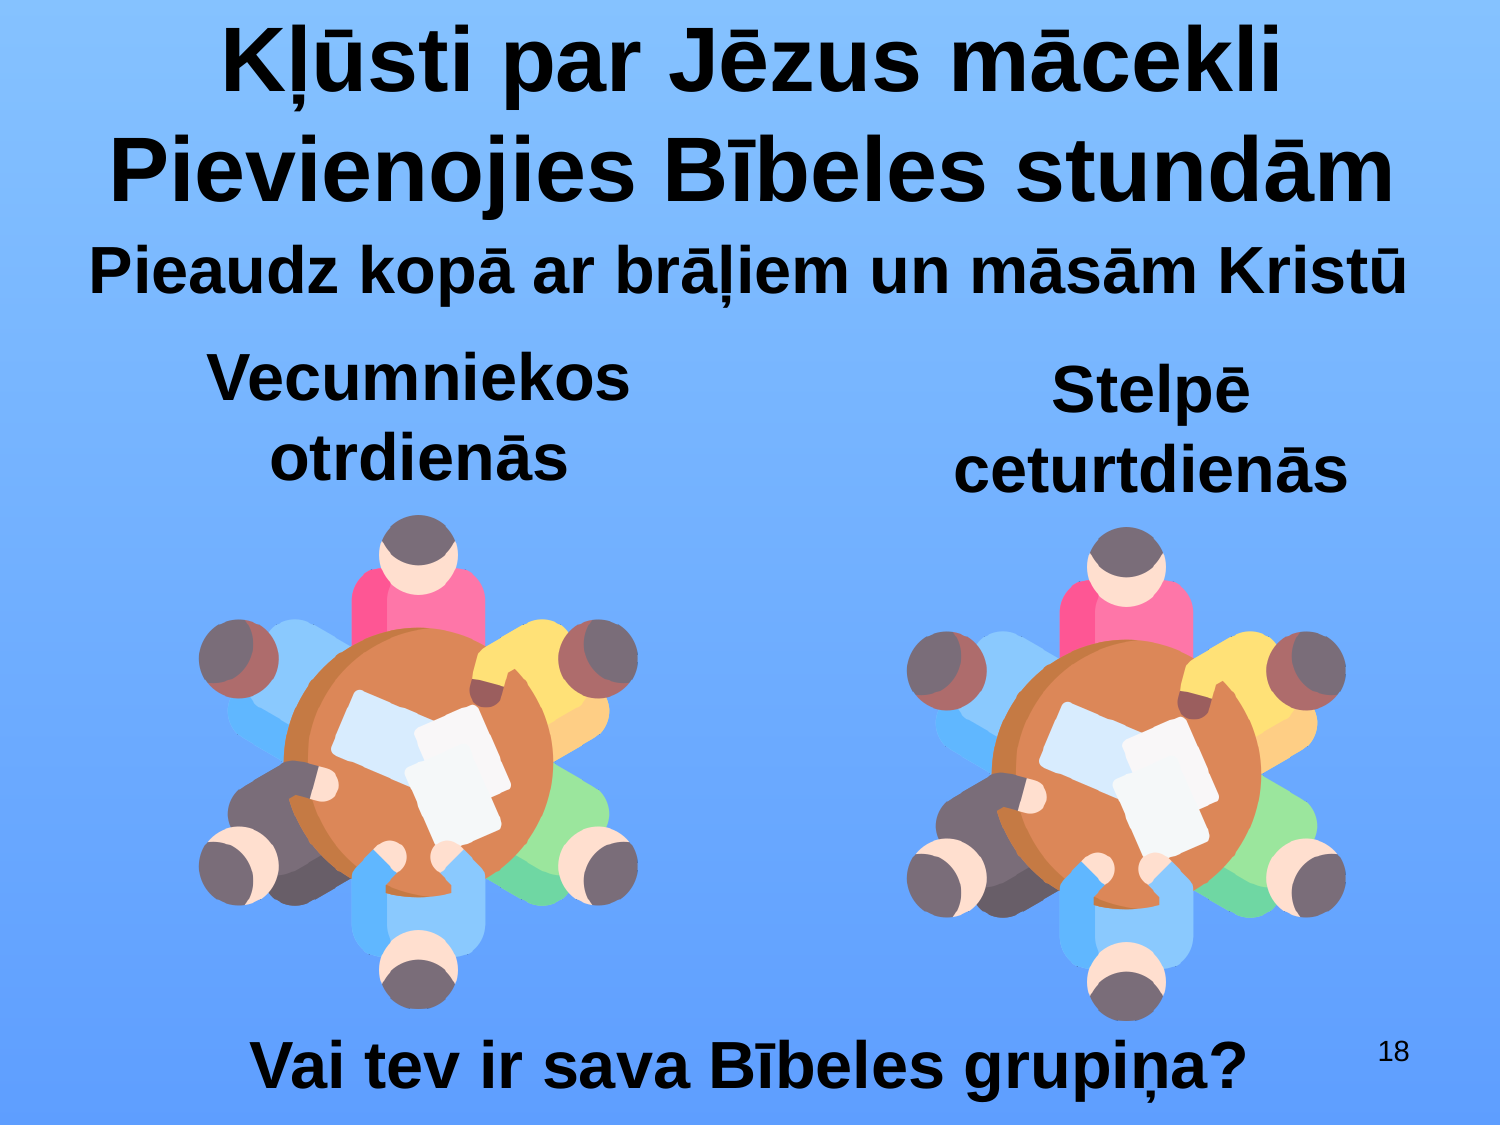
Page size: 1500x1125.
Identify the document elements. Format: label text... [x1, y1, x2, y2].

text_box Vai tev ir sava Bībeles grupiņa? [0, 999, 1500, 1125]
text_box Pieaudz kopā ar brāļiem un māsām Kristū [0, 219, 1500, 315]
text_box Vecumniekos otrdienās [135, 326, 703, 501]
picture [879, 526, 1374, 1021]
title Kļūsti par Jēzus mācekli Pievienojies Bībeles stundām [0, 58, 1500, 162]
picture [170, 514, 665, 1009]
text_box Stelpē ceturtdienās [868, 338, 1436, 513]
